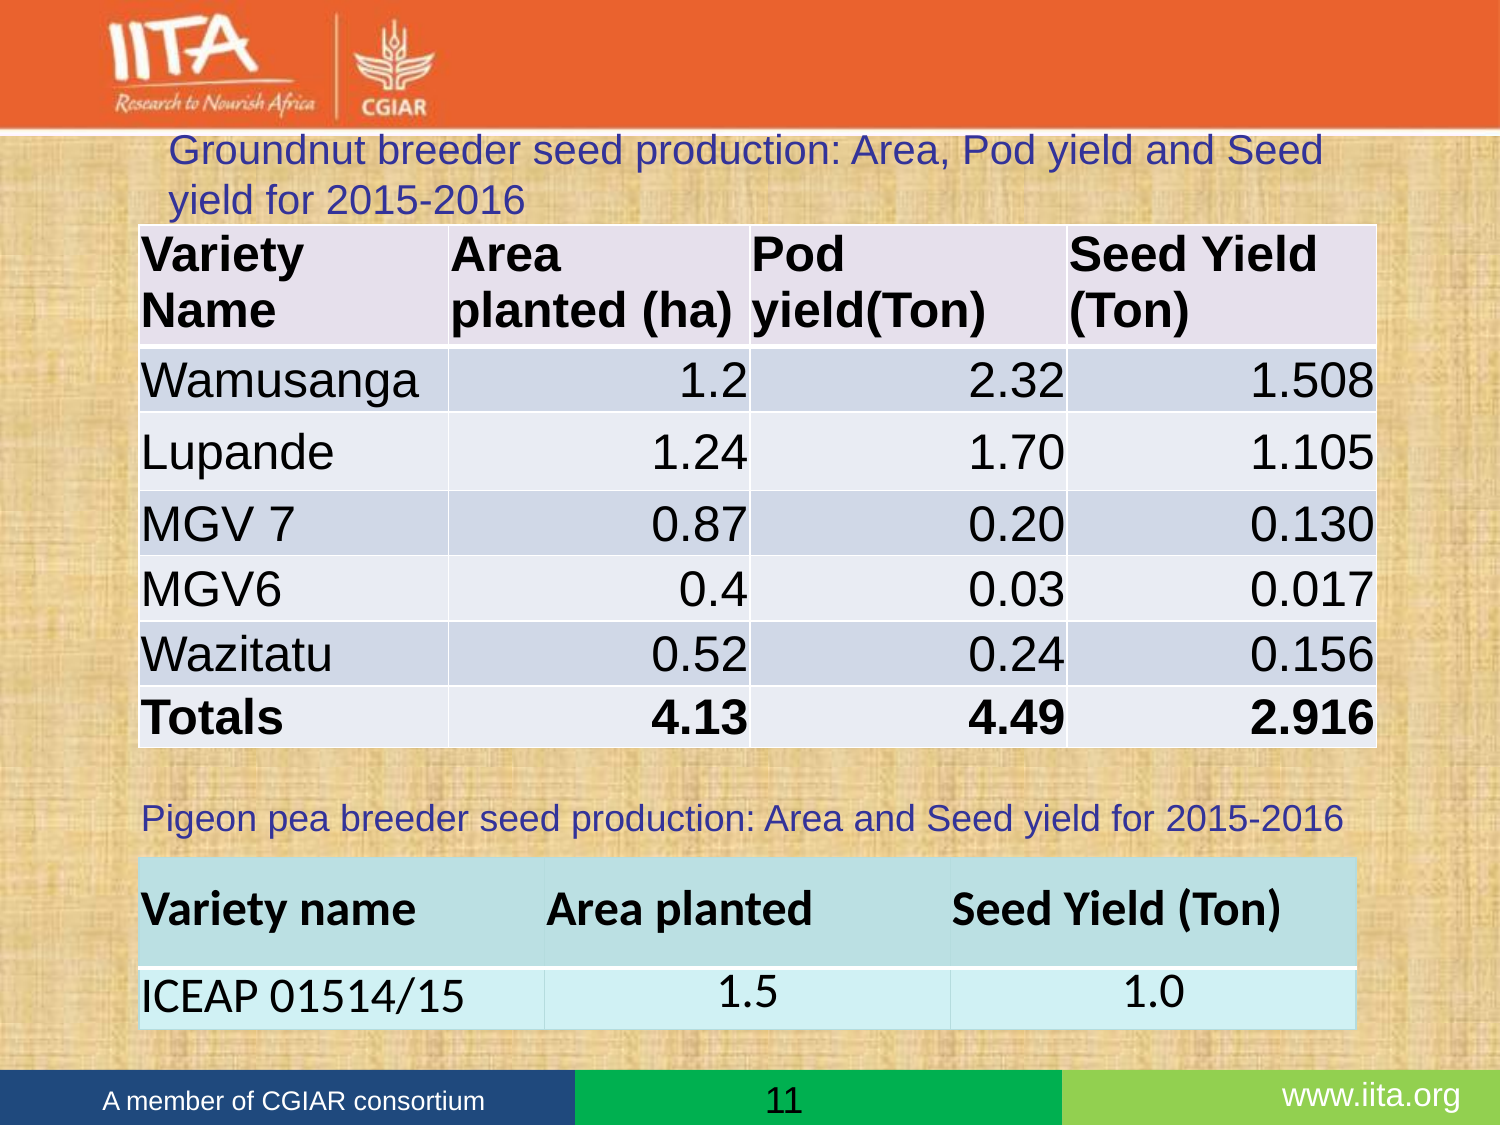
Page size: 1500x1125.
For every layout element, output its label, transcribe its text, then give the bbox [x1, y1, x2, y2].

table_header Pod yield(Ton) [751, 243, 1066, 344]
table_cell 2.32 [751, 349, 1066, 411]
table_cell 1.24 [449, 413, 749, 490]
table_cell Lupande [140, 413, 448, 490]
table_cell 1.105 [1068, 413, 1376, 490]
table_cell 0.03 [751, 556, 1066, 620]
table_cell 4.49 [751, 687, 1066, 747]
picture [0, 0, 1500, 1069]
title Groundnut breeder seed production: Area, Pod yield and Seed yield for 2015-2016 [153, 115, 1347, 243]
table_cell MGV 7 [140, 491, 448, 555]
table_cell 2.916 [1068, 687, 1376, 747]
table_cell Totals [140, 687, 448, 747]
table_cell 0.4 [449, 556, 749, 620]
table_cell 1.0 [951, 970, 1355, 1029]
table_header Seed Yield (Ton) [951, 858, 1355, 966]
text_box 11 [749, 1068, 838, 1125]
table_cell 0.52 [449, 622, 749, 685]
table_cell 0.130 [1068, 491, 1376, 555]
table_header Area planted [545, 858, 950, 966]
table_cell 0.24 [751, 622, 1066, 685]
table_cell 4.13 [449, 687, 749, 747]
table_cell 1.5 [545, 970, 950, 1029]
table_cell 0.017 [1068, 556, 1376, 620]
table_header Area planted (ha) [449, 243, 749, 344]
table_cell Wamusanga [140, 349, 448, 411]
table_cell 0.87 [449, 491, 749, 555]
table_cell Wazitatu [140, 622, 448, 685]
table_header Seed Yield (Ton) [1068, 226, 1376, 344]
table_cell ICEAP 01514/15 [140, 970, 544, 1029]
table_header Variety Name [140, 226, 448, 344]
table_cell 0.156 [1068, 622, 1376, 685]
text_box Pigeon pea breeder seed production: Area and Seed yield for 2015-2016 [126, 786, 1369, 846]
table_header Variety name [140, 858, 544, 966]
table_cell 1.508 [1068, 349, 1376, 411]
table_cell MGV6 [140, 556, 448, 620]
table_cell 0.20 [751, 491, 1066, 555]
table_cell 1.2 [449, 349, 749, 411]
table_cell 1.70 [751, 413, 1066, 490]
